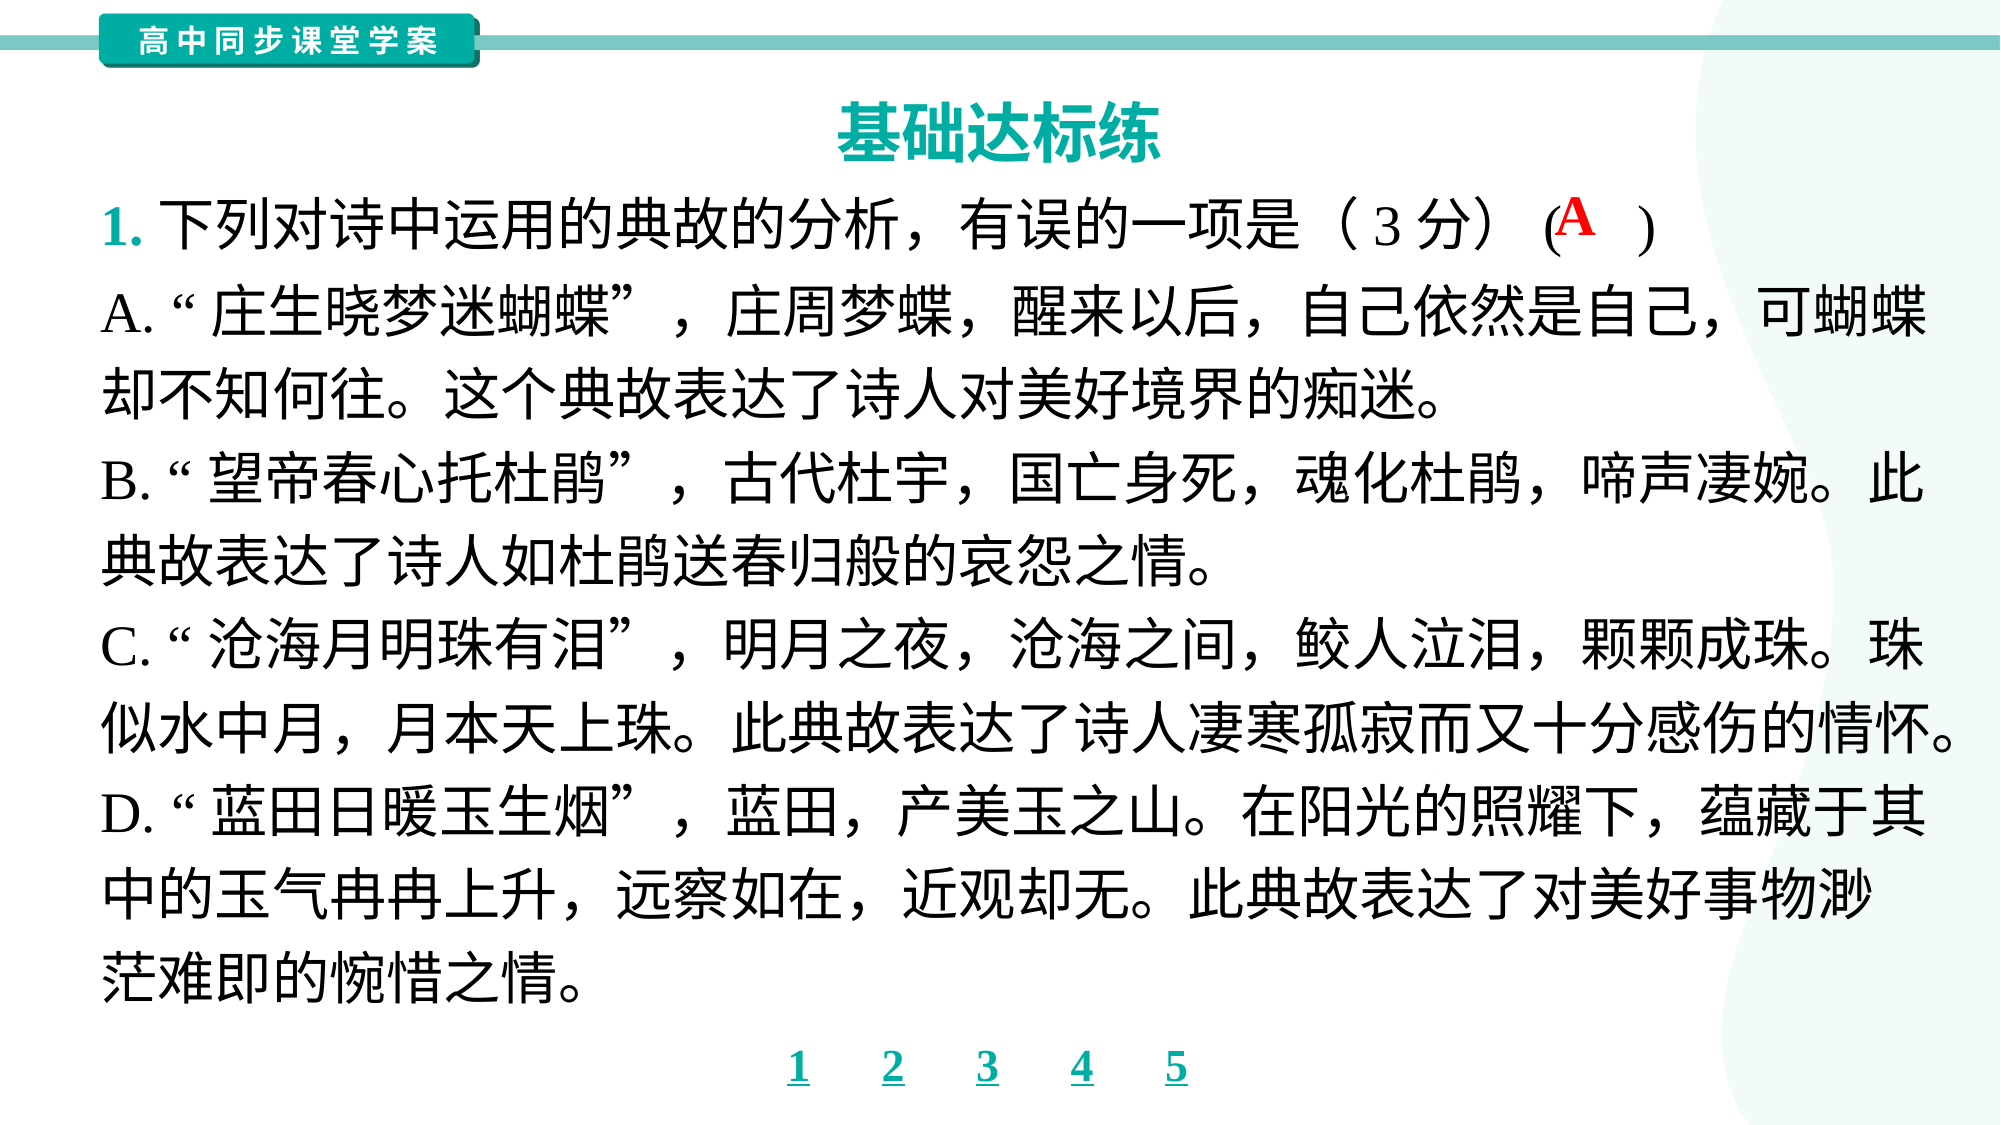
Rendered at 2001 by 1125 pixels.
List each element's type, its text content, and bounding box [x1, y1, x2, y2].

picture [0, 0, 2000, 1125]
text_box A. “庄生晓梦迷蝴蝶”，庄周梦蝶，醒来以后，自己依然是自己，可蝴蝶 却不知何往。这个典故表达了诗人对美好境界的痴迷。 B. “望帝春心托杜鹃”，古代杜宇，国亡身死，魂化杜鹃，啼声凄婉。此 典故表达了诗人如杜鹃送春归般的哀怨之情。 C. “沧海月明珠有泪”，明月之夜，沧海之间，鲛人泣泪，颗颗成珠。珠 似水中月，月本天上珠。此典故表达了诗人凄寒孤寂而又十分感伤的情怀。 D. “蓝田日暖玉生烟”，蓝田，产美玉之山。在阳光的照耀下，蕴藏于其 中的玉气冉冉上升，远察如在，近观却无。此典故表达了对美好事物渺 茫难即的惋惜之情。 [100, 260, 1899, 1011]
text_box 基础达标练 [100, 76, 1899, 171]
text_box 1.下列对诗中运用的典故的分析，有误的一项是（3分）( ) [100, 175, 1899, 257]
text_box A [1533, 168, 1617, 248]
